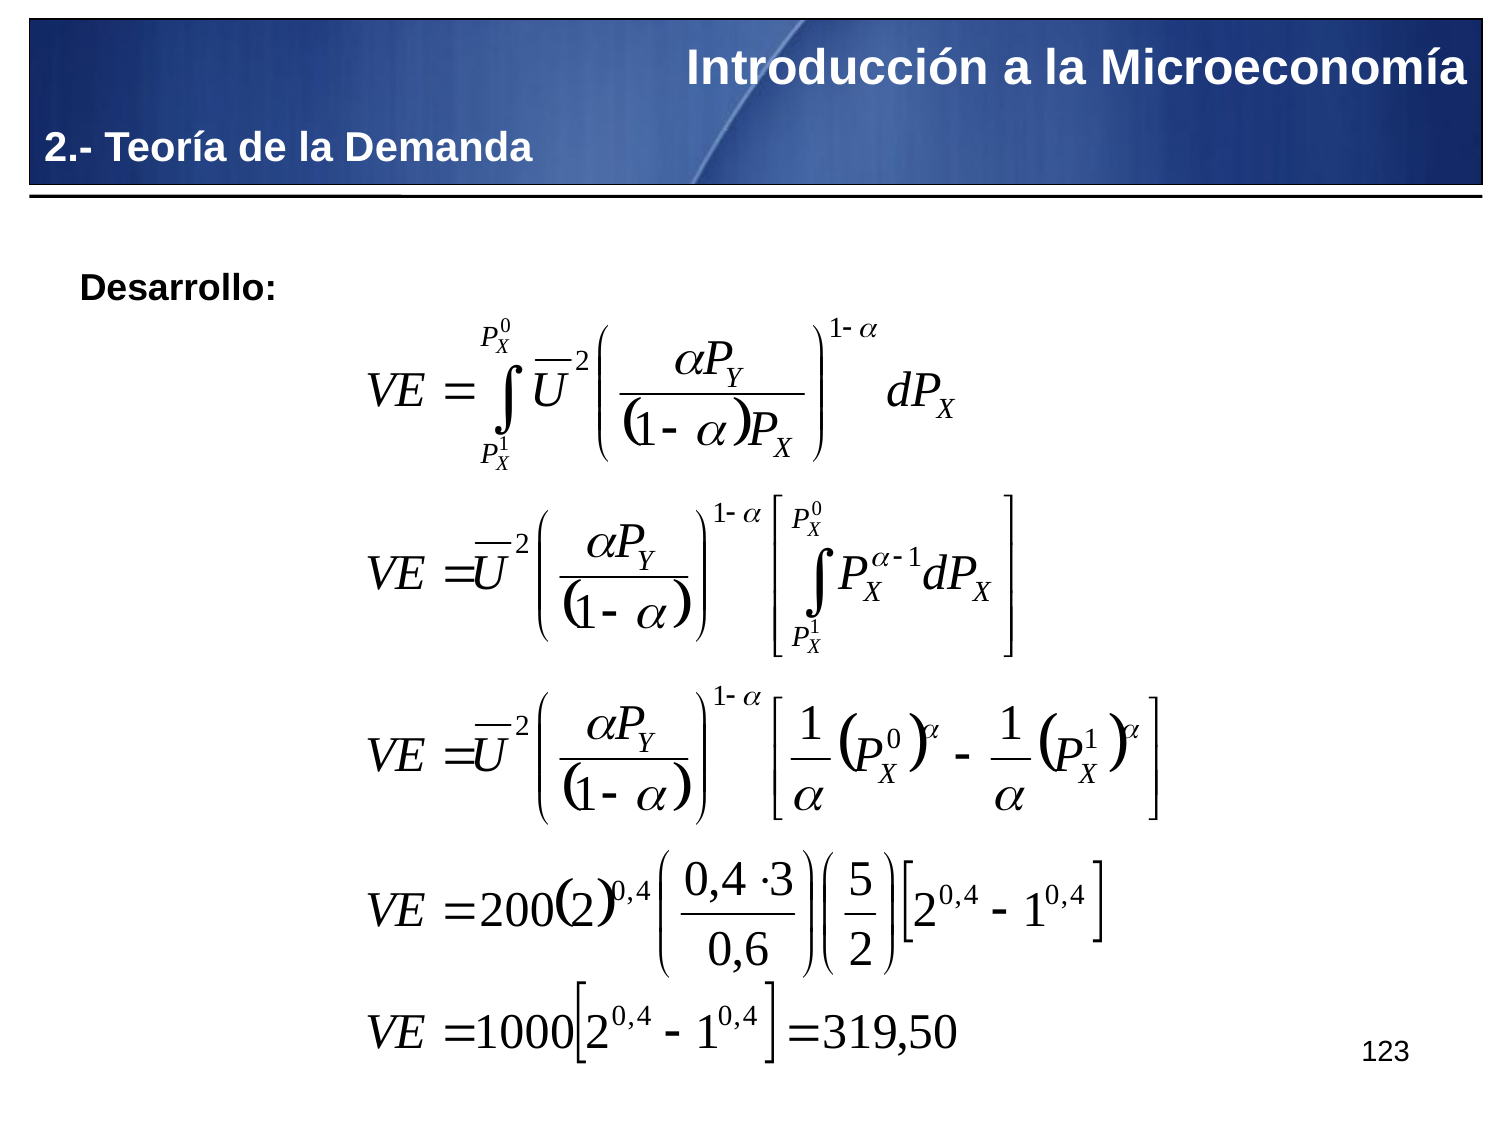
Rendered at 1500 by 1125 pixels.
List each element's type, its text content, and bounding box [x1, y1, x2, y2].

text_box 2.- Teoría de la Demanda [29, 112, 585, 178]
slide_number 123 [1074, 1024, 1426, 1103]
text_box Desarrollo: [64, 255, 1152, 316]
text_box Introducción a la Microeconomía [608, 26, 1483, 102]
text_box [362, 304, 1176, 1068]
text_box [29, 19, 1483, 185]
